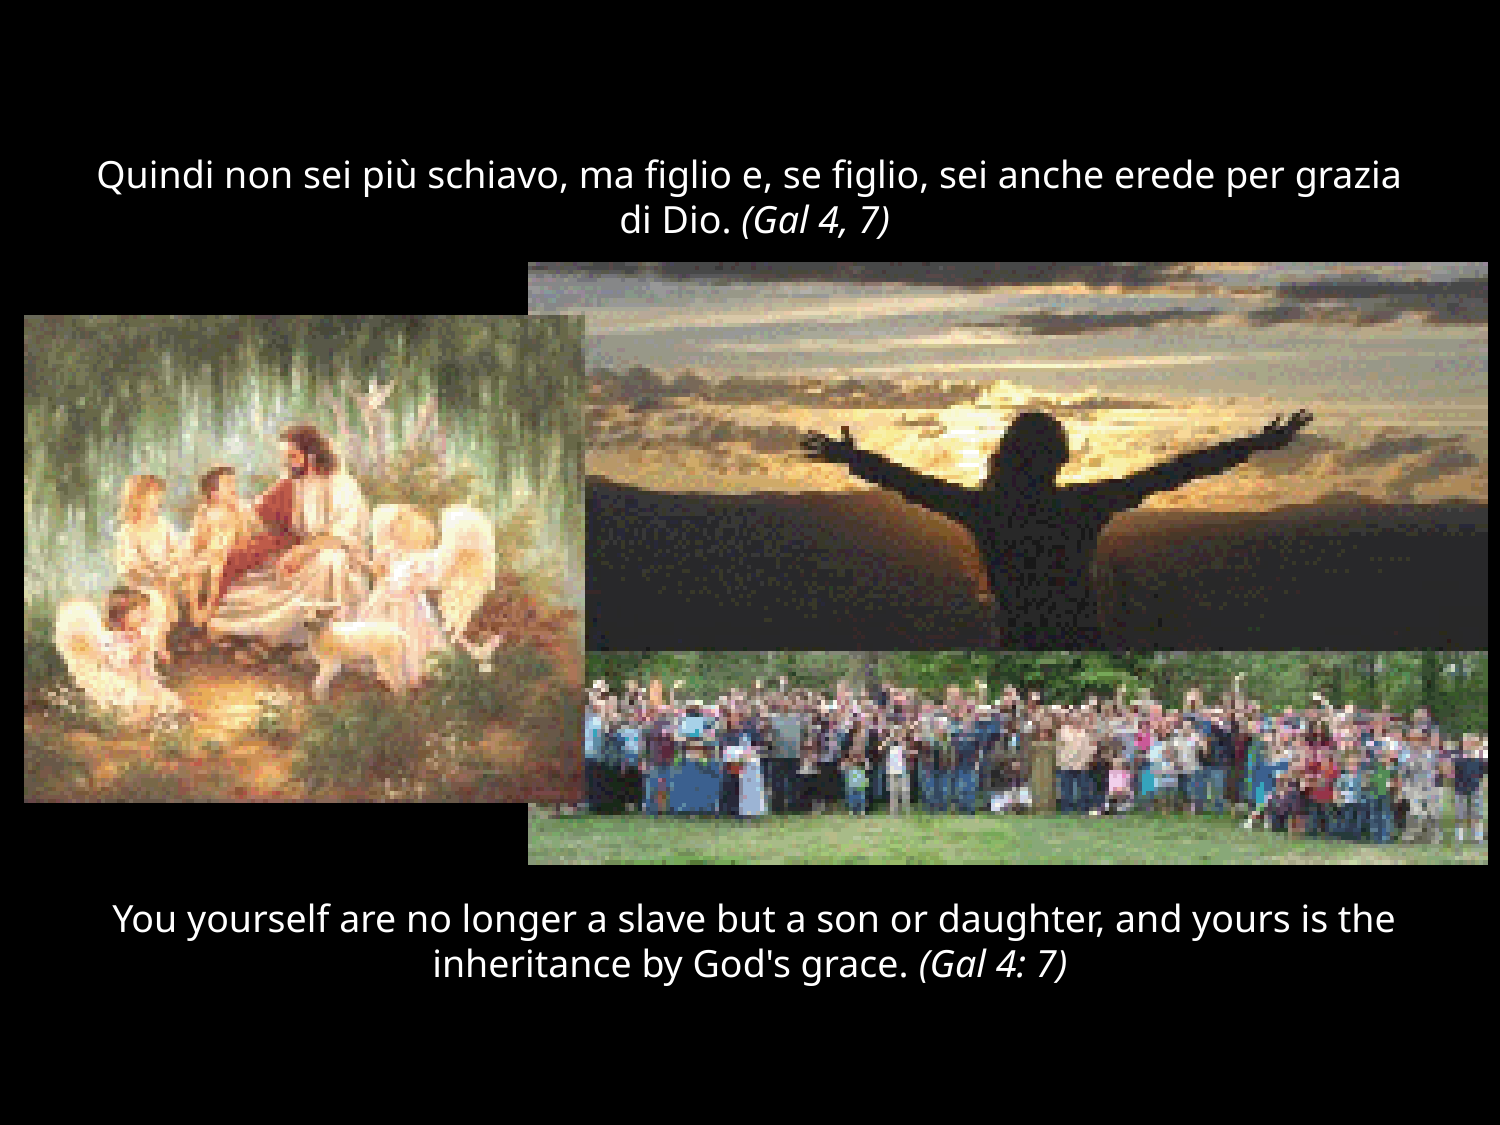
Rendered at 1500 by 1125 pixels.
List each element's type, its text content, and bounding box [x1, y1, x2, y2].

title Quindi non sei più schiavo, ma figlio e, se figlio, sei anche erede per grazia di Dio. (Gal 4, 7) [0, 125, 1500, 313]
text_box You yourself are no longer a slave but a son or daughter, and yours is the inheritance by God's grace. (Gal 4: 7) [0, 887, 1500, 993]
picture [24, 262, 1488, 865]
